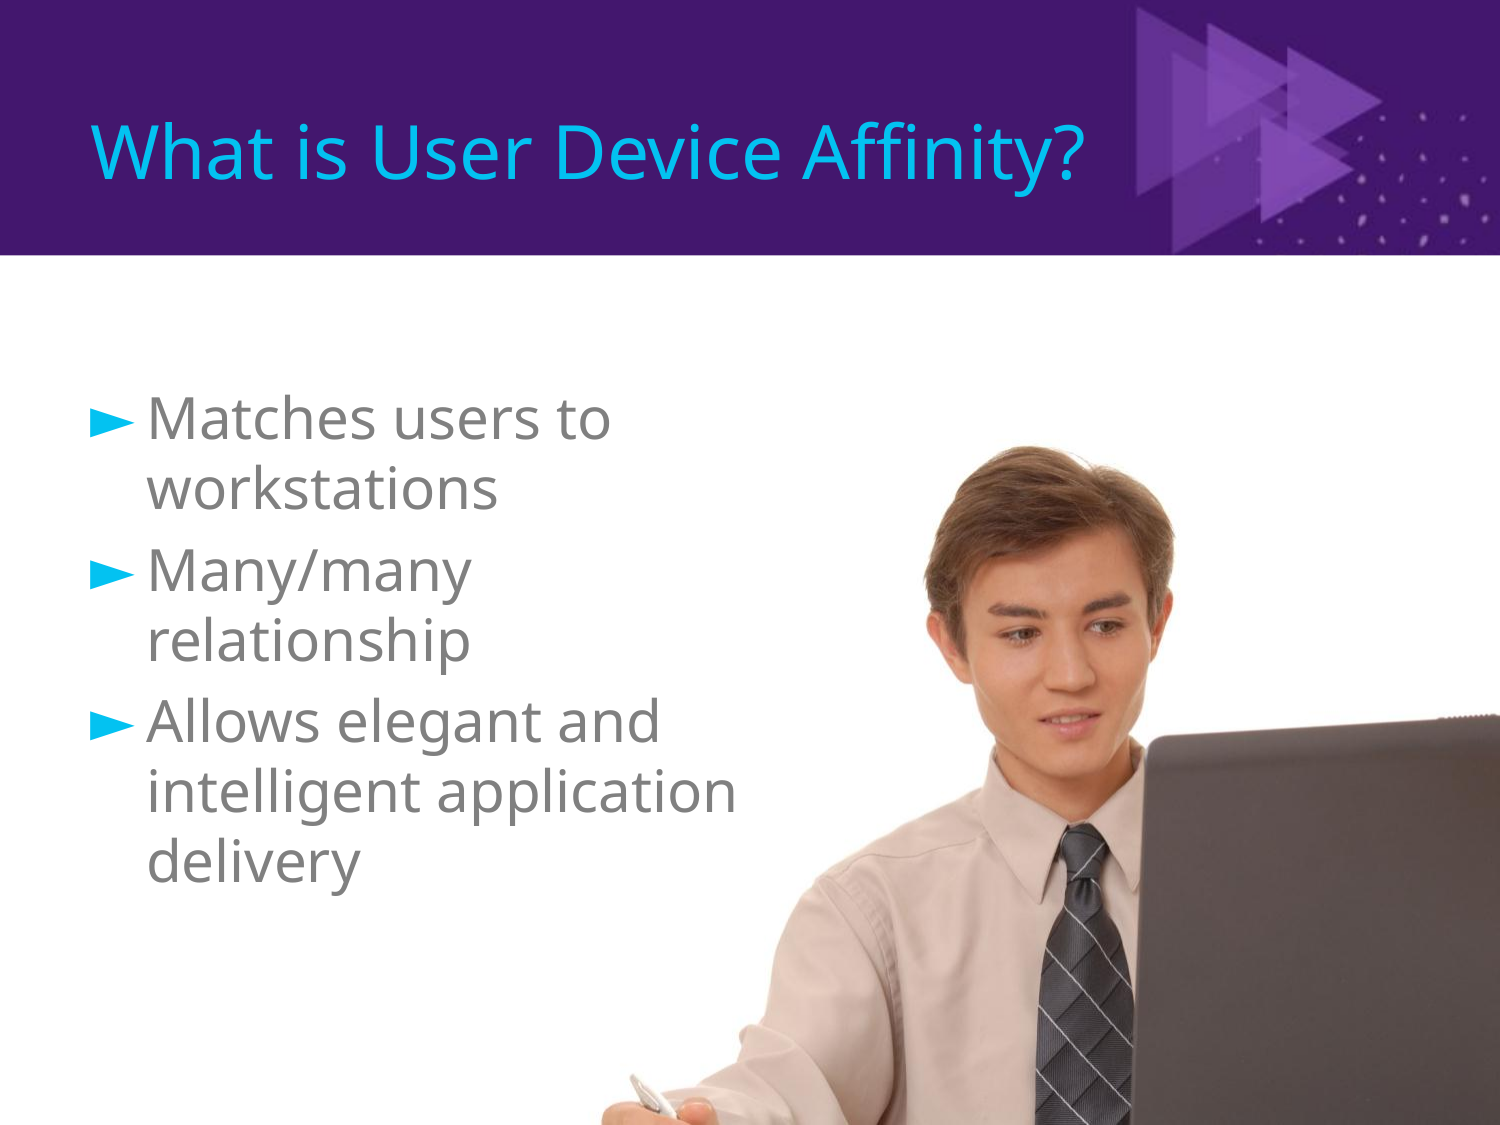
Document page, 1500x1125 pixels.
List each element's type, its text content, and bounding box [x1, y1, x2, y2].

list Matches users to workstations Many/many relationship Allows elegant and intelligent application delivery [75, 373, 821, 1005]
picture [0, 0, 1500, 255]
picture [428, 407, 1500, 1125]
title What is User Device Affinity? [75, 56, 1425, 244]
